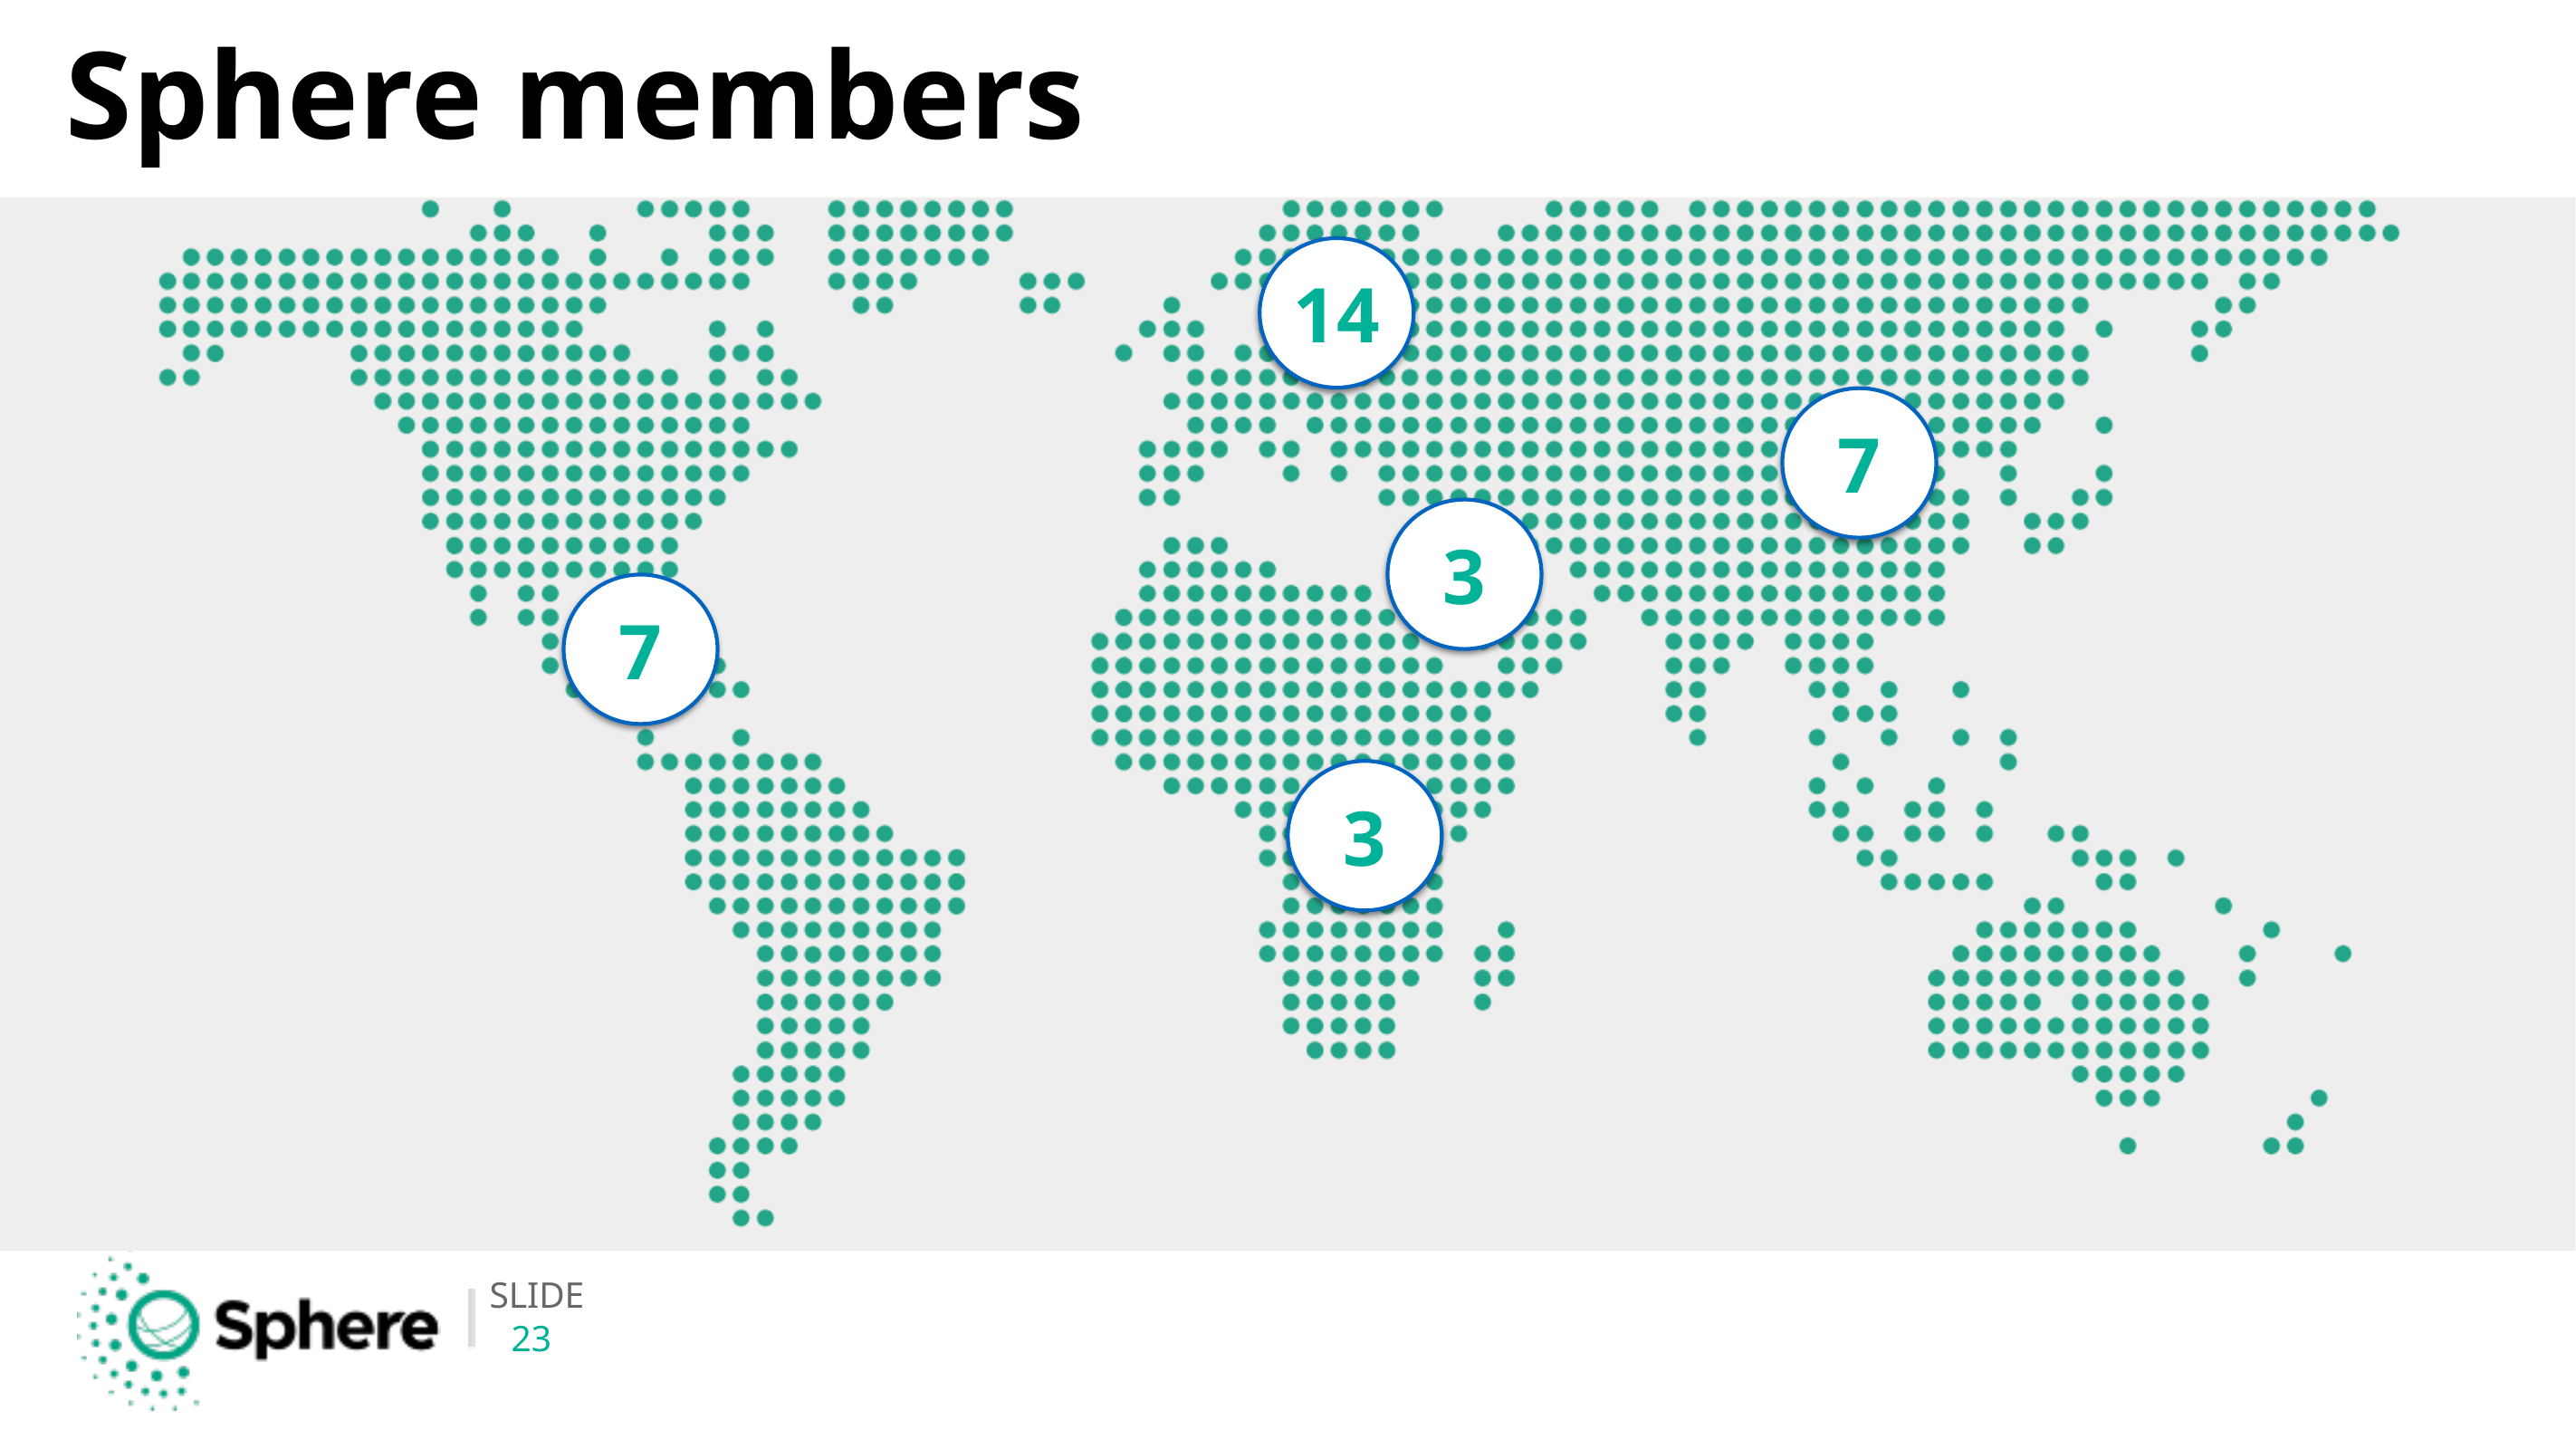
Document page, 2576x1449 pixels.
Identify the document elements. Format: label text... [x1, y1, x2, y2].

picture [0, 197, 2576, 1414]
title Sphere members [57, 10, 2131, 179]
slide_number 23 [503, 1308, 563, 1367]
picture [468, 1289, 479, 1349]
